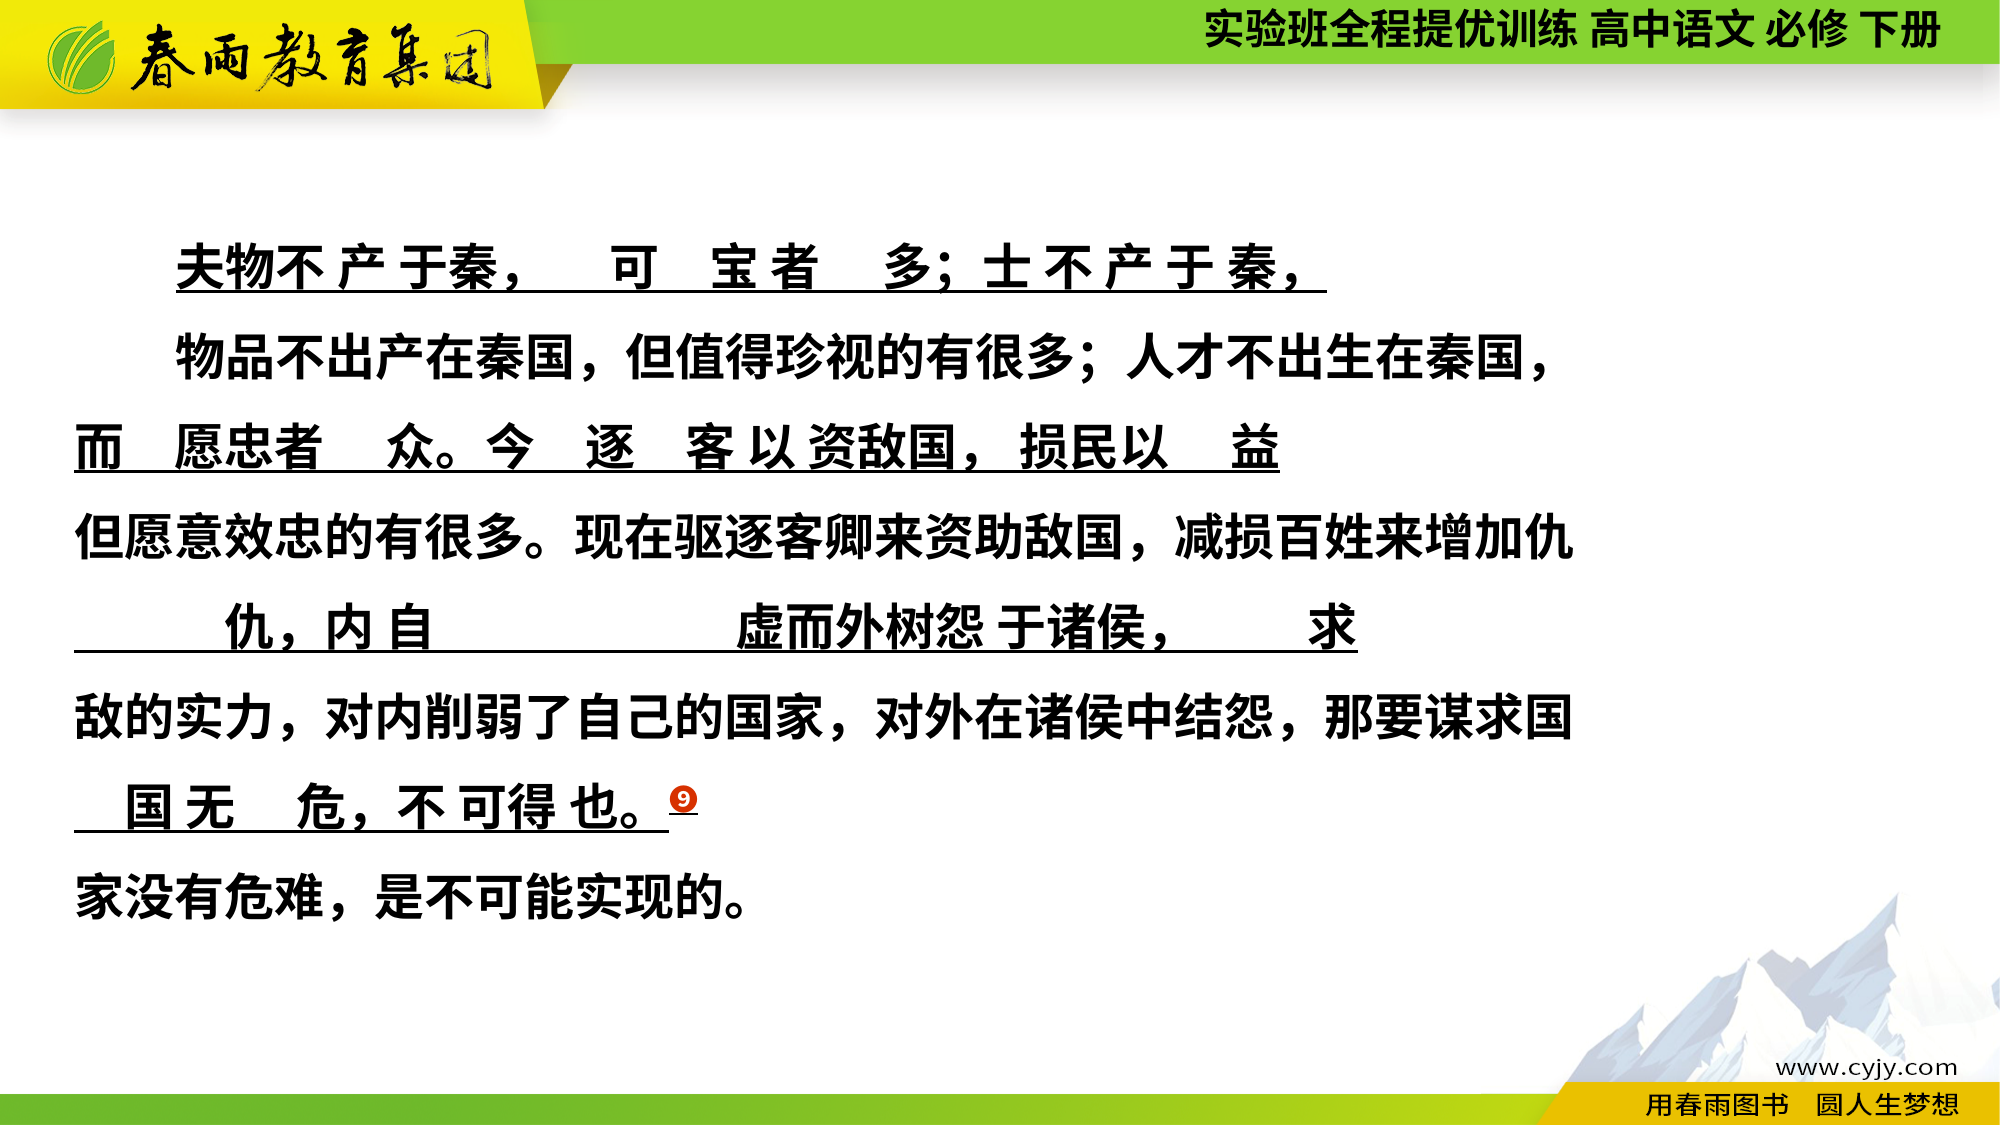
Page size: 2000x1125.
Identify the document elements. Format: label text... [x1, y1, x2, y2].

picture [0, 0, 2000, 1125]
list 夫物不 产 于秦， 可 宝 者 多；士 不 产 于 秦， 物品不出产在秦国，但值得珍视的有很多；人才不出生在秦国， 而 愿忠者 众。今 逐 客 以 资敌国， 损民以 益 但愿意效忠的有很多。现在驱逐客卿来资助敌国，减损百姓来增加仇 仇，内 自 虚而外树怨 于诸侯， 求 敌的实力，对内削弱了自己的国家，对外在诸侯中结怨，那要谋求国 国 无 危，不 可得 也。❾ 家没有危难，是不可能实现的。 [59, 198, 1944, 941]
